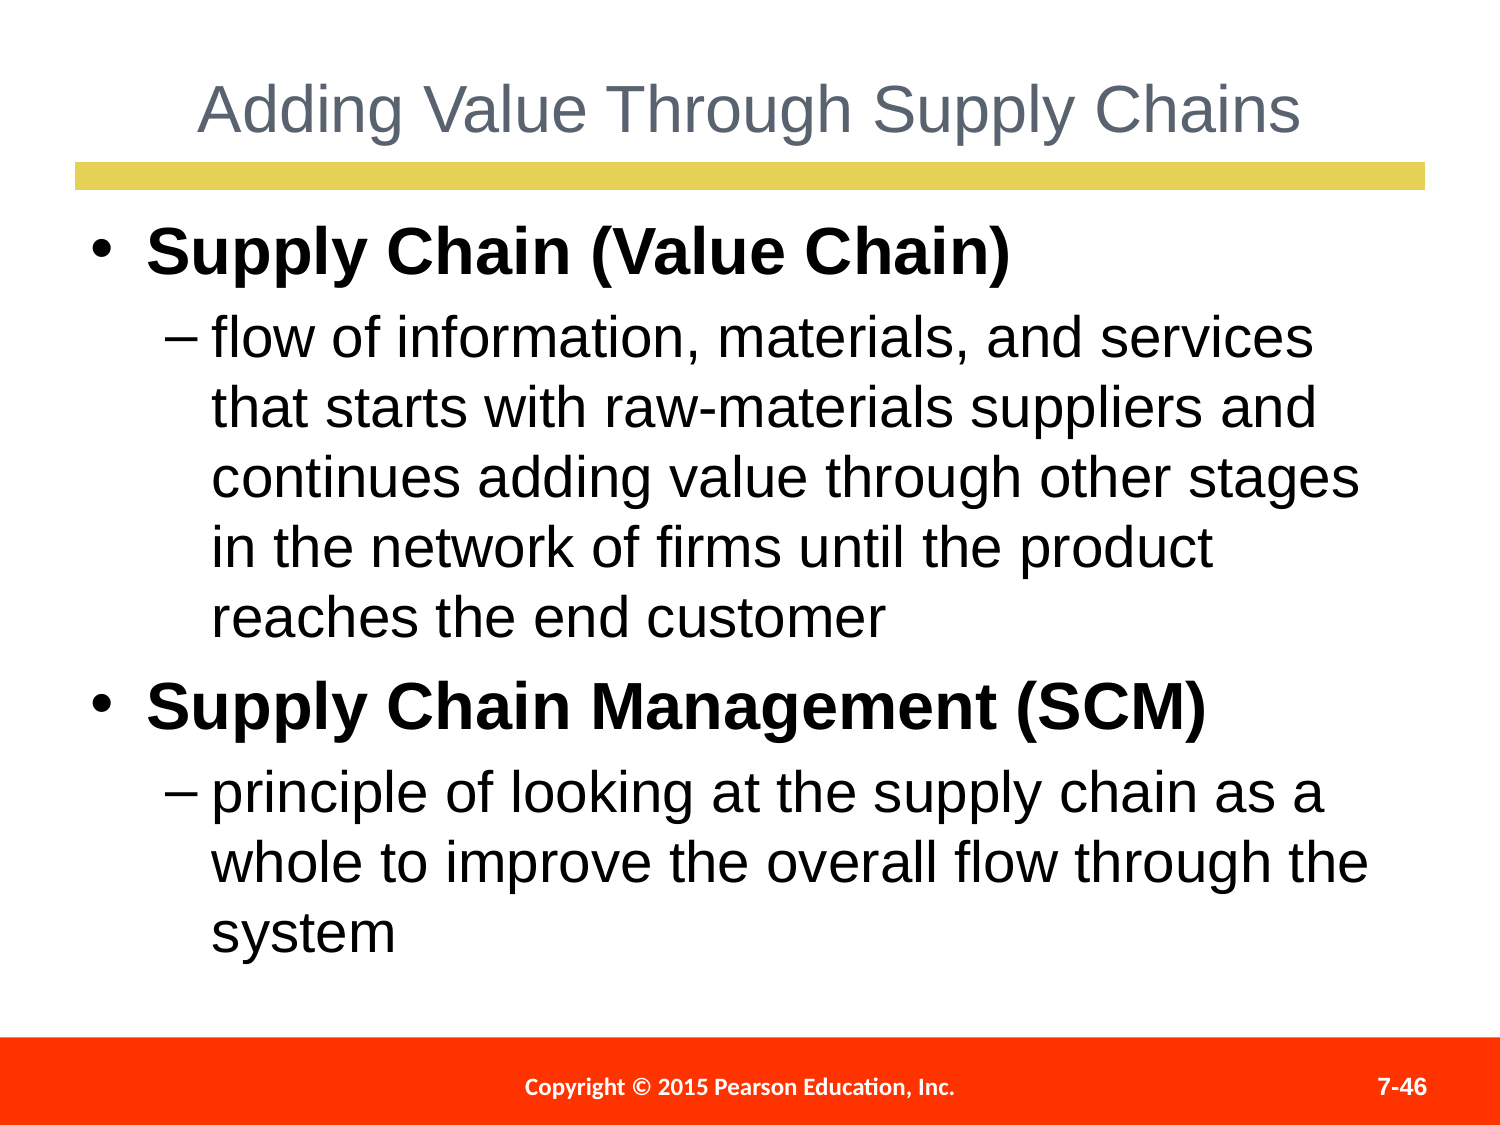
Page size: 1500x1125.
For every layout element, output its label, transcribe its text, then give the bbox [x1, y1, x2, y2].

list Supply Chain (Value Chain) flow of information, materials, and services that starts with raw-materials suppliers and continues adding value through other stages in the network of firms until the product reaches the end customer Supply Chain Management (SCM) principle of looking at the supply chain as a whole to improve the overall flow through the system [74, 199, 1426, 1006]
title Adding Value Through Supply Chains [74, 12, 1426, 199]
